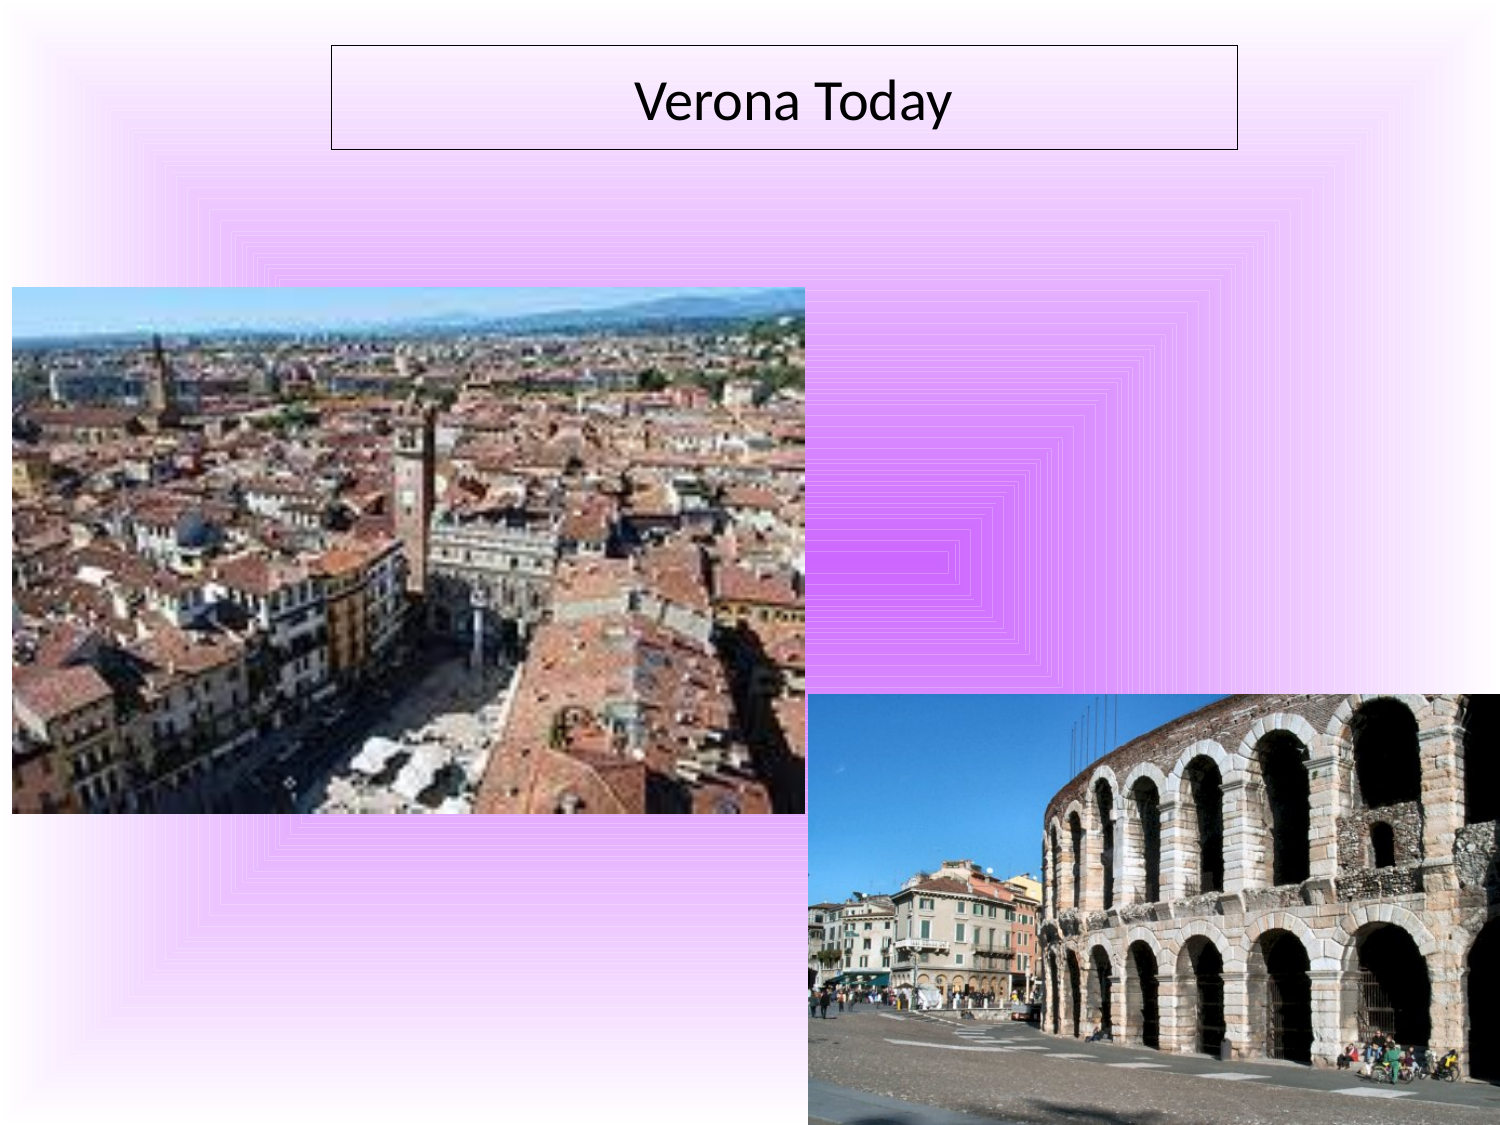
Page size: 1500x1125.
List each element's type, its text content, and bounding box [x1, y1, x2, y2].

picture [12, 287, 805, 815]
picture [808, 694, 1500, 1125]
title Verona Today [331, 45, 1238, 150]
